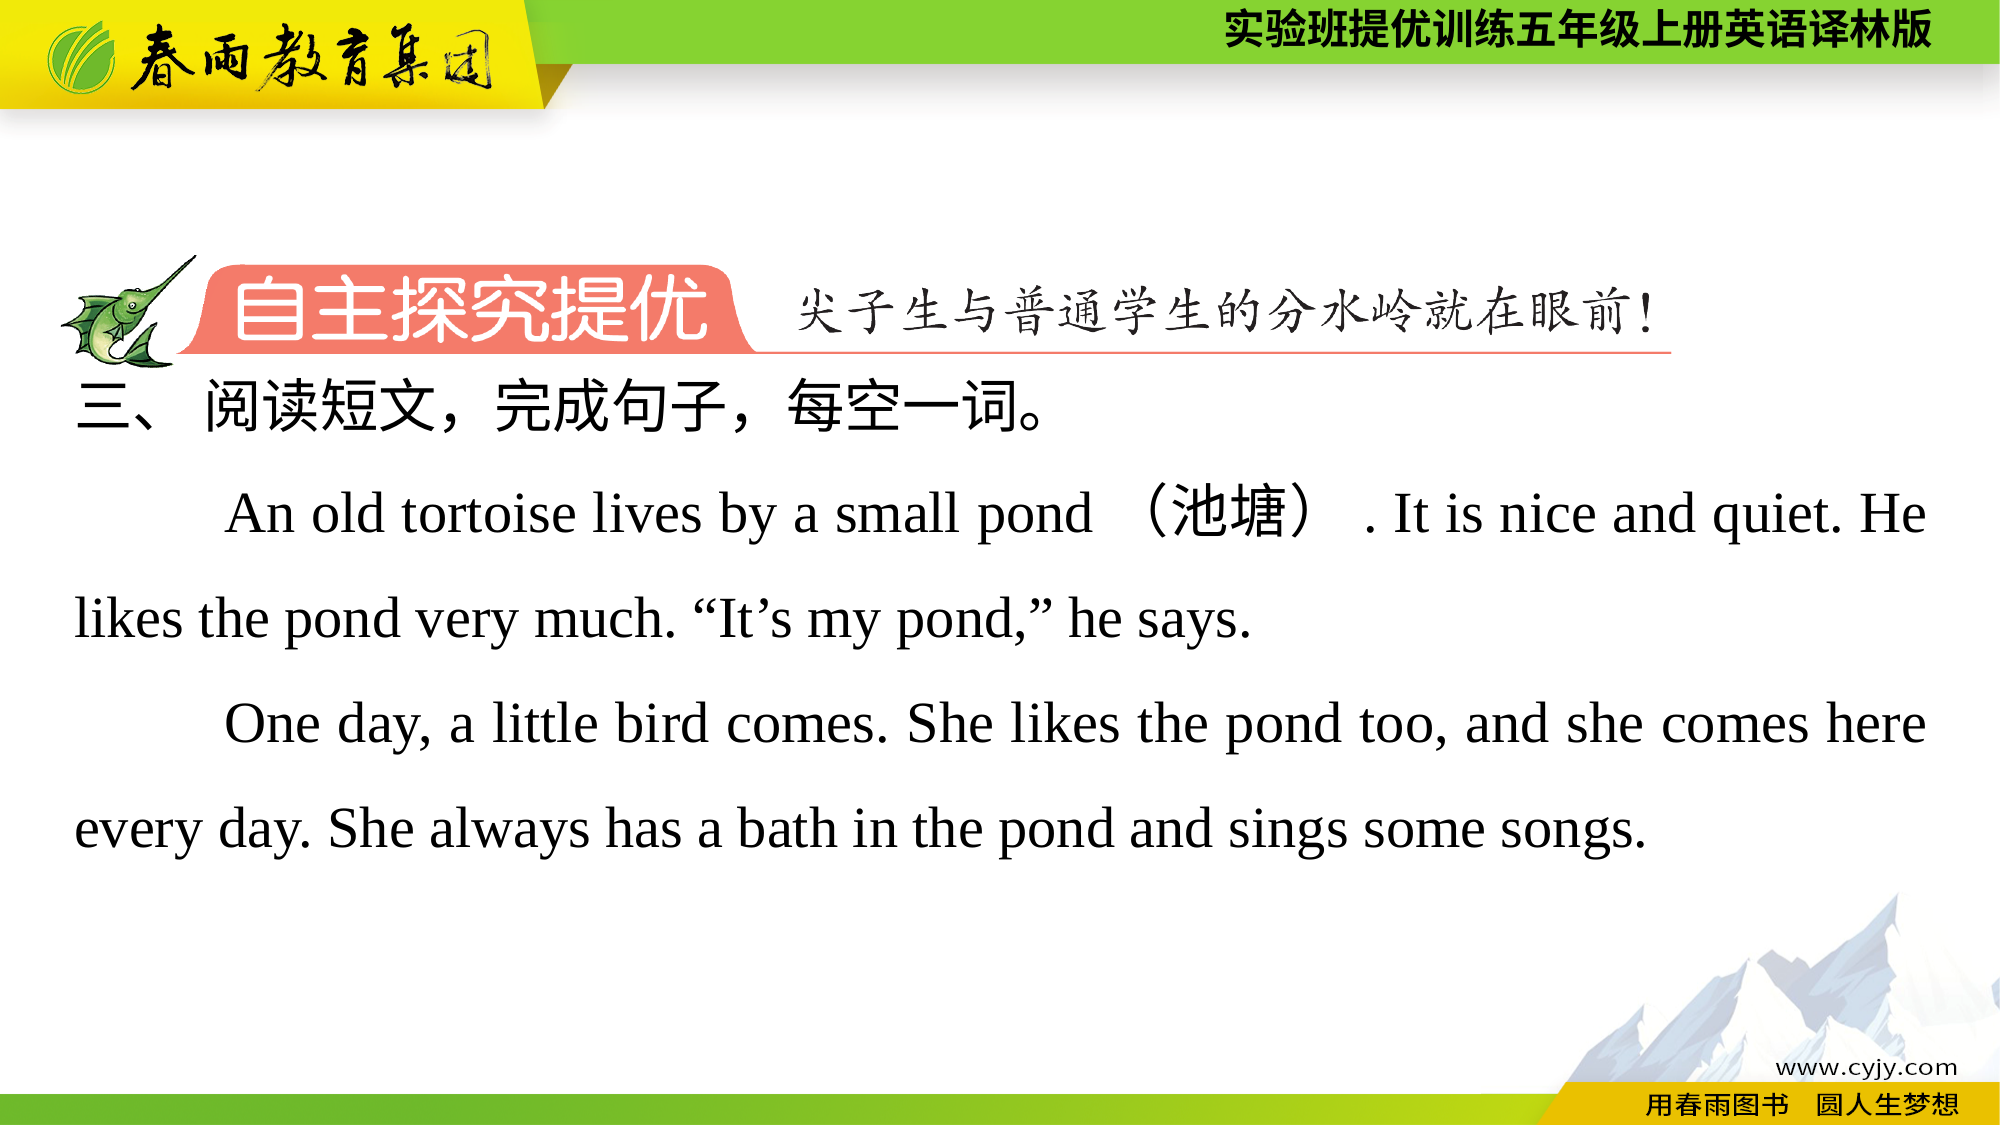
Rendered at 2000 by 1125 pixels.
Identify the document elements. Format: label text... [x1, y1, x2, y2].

picture [0, 0, 2000, 1125]
list 三、 阅读短文，完成句子，每空一词。 An old tortoise lives by a small pond（池塘）. It is nice and quiet. He likes the pond very much. “It’s my pond,” he says. One day, a little bird comes. She likes the pond too, and she comes here every day. She always has a bath in the pond and sings some songs. [59, 122, 1944, 910]
